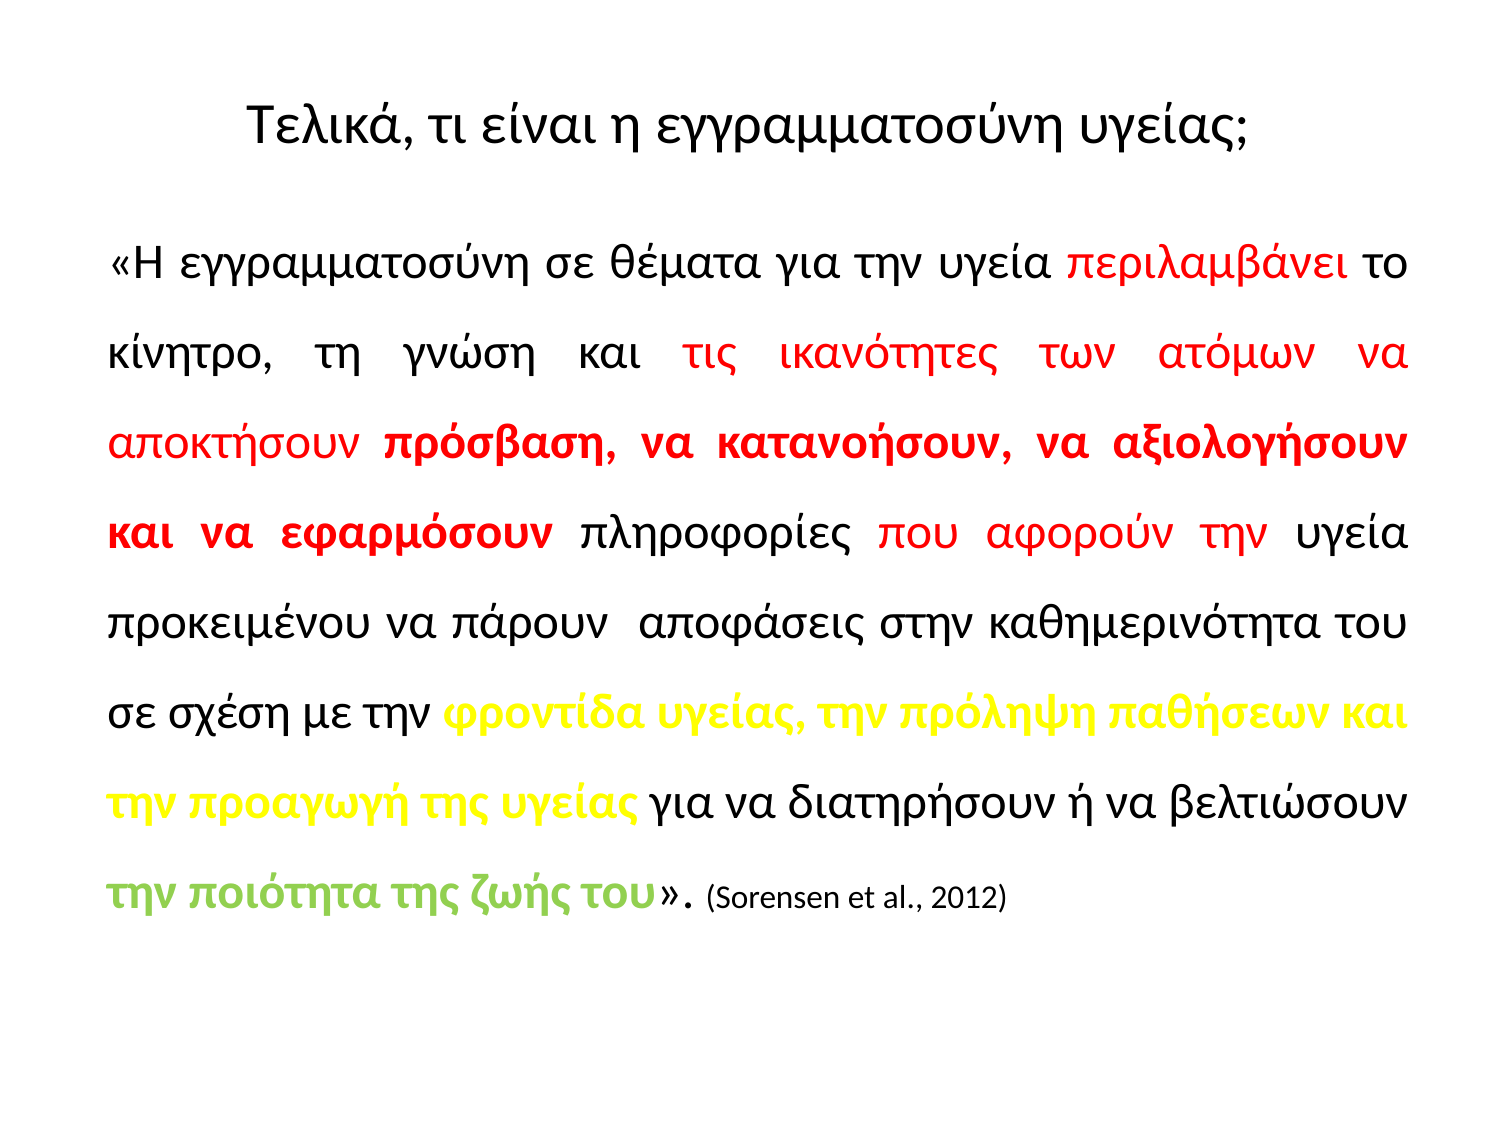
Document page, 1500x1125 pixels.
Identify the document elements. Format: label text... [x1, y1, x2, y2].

list «Η εγγραμματοσύνη σε θέματα για την υγεία περιλαμβάνει το κίνητρο, τη γνώση και τις ικανότητες των ατόμων να αποκτήσουν πρόσβαση, να κατανοήσουν, να αξιολογήσουν και να εφαρμόσουν πληροφορίες που αφορούν την υγεία προκειμένου να πάρουν αποφάσεις στην καθημερινότητα του σε σχέση με την φροντίδα υγείας, την πρόληψη παθήσεων και την προαγωγή της υγείας για να διατηρήσουν ή να βελτιώσουν την ποιότητα της ζωής τoυ». (Sorensen et al., 2012) [73, 191, 1424, 934]
title Τελικά, τι είναι η εγγραμματοσύνη υγείας; [73, 26, 1424, 191]
